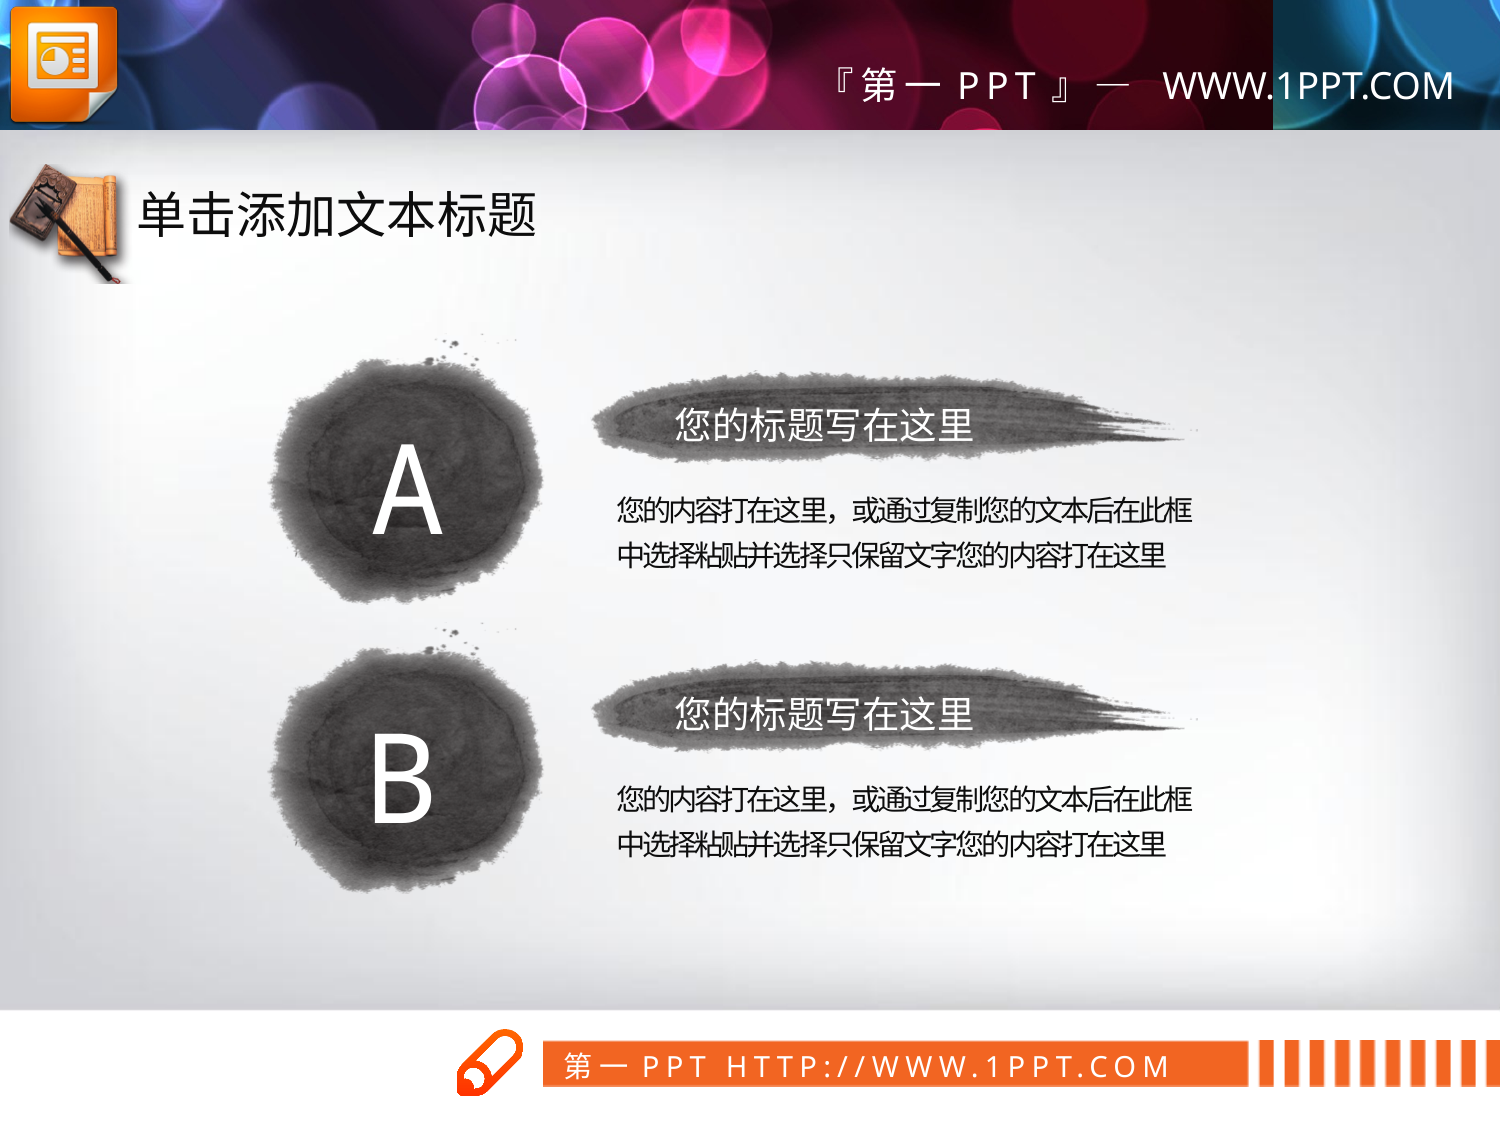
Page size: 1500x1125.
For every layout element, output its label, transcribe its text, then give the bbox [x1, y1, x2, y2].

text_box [589, 370, 1198, 466]
picture [0, 0, 1500, 1012]
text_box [589, 659, 1198, 755]
text_box 单击添加文本标题 [154, 173, 562, 253]
picture [543, 1040, 1500, 1087]
text_box 您的内容打在这里，或通过复制您的文本后在此框中选择粘贴并选择只保留文字您的内容打在这里 [601, 763, 1221, 869]
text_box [266, 333, 545, 605]
text_box 您的内容打在这里，或通过复制您的文本后在此框中选择粘贴并选择只保留文字您的内容打在这里 [601, 474, 1221, 580]
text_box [266, 622, 545, 894]
